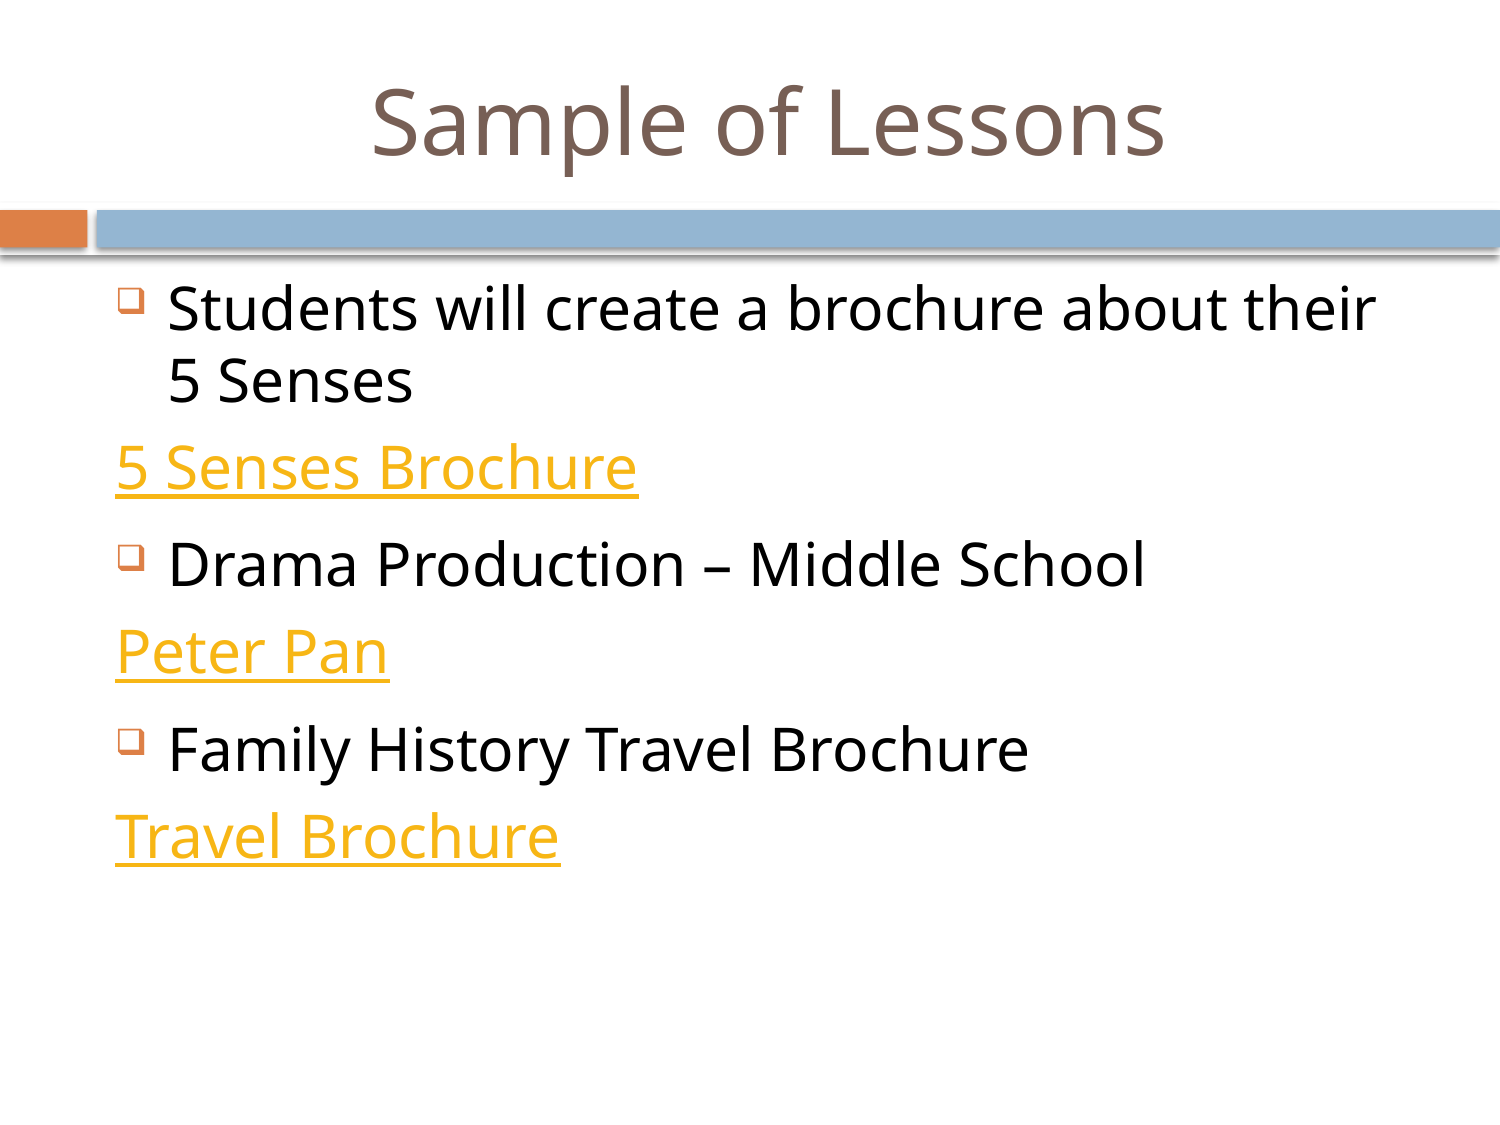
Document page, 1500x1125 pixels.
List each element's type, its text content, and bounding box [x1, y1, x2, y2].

list Students will create a brochure about their 5 Senses 5 Senses Brochure Drama Production – Middle School Peter Pan Family History Travel Brochure Travel Brochure [100, 262, 1438, 1000]
title Sample of Lessons [100, 37, 1438, 200]
